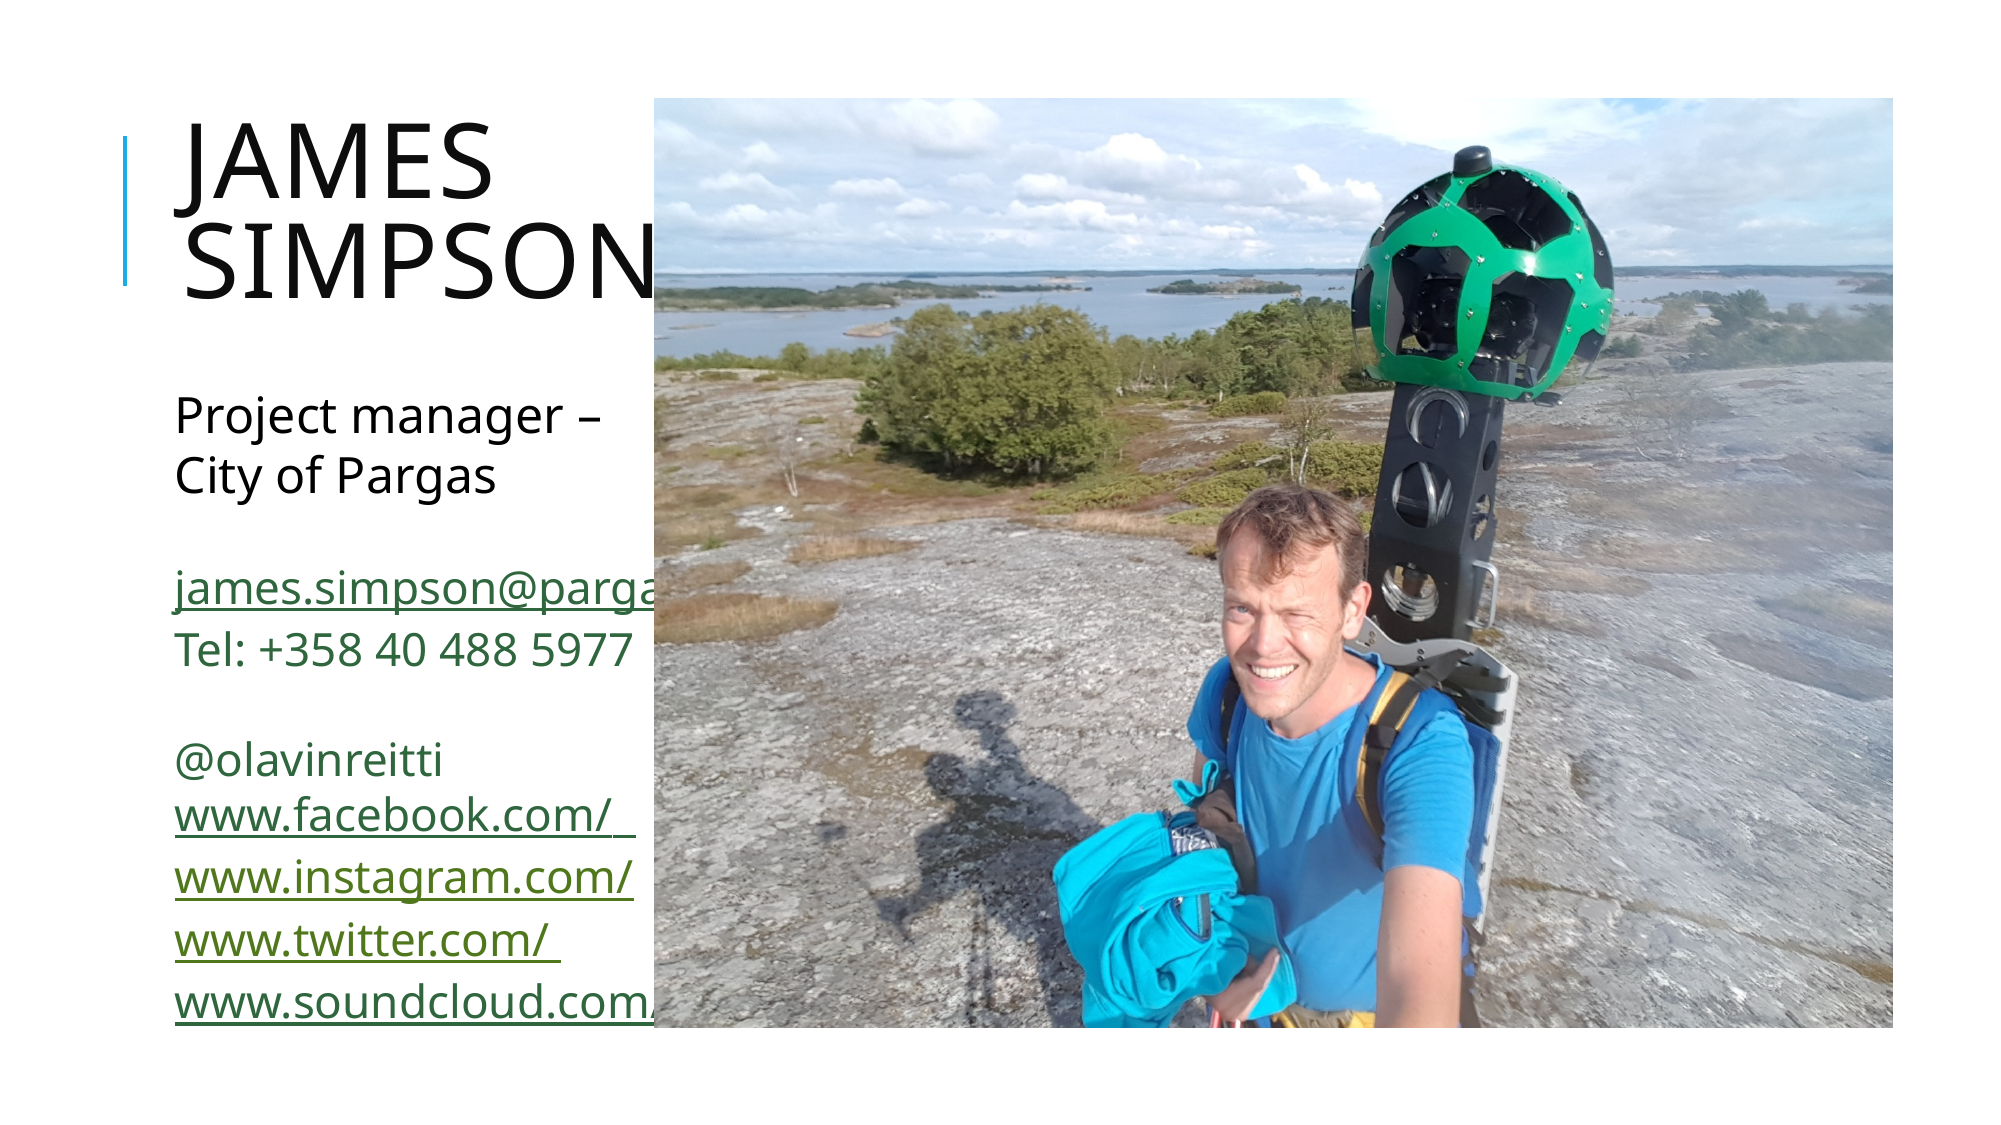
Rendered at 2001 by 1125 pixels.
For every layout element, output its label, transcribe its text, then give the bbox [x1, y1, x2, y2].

text_box Project manager – City of Pargas james.simpson@pargas.fi Tel: +358 40 488 5977 @olavinreitti www.facebook.com/ www.instagram.com/ www.twitter.com/ www.soundcloud.com/ [159, 315, 966, 1125]
title James Simpson [168, 96, 651, 315]
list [654, 98, 1893, 1028]
